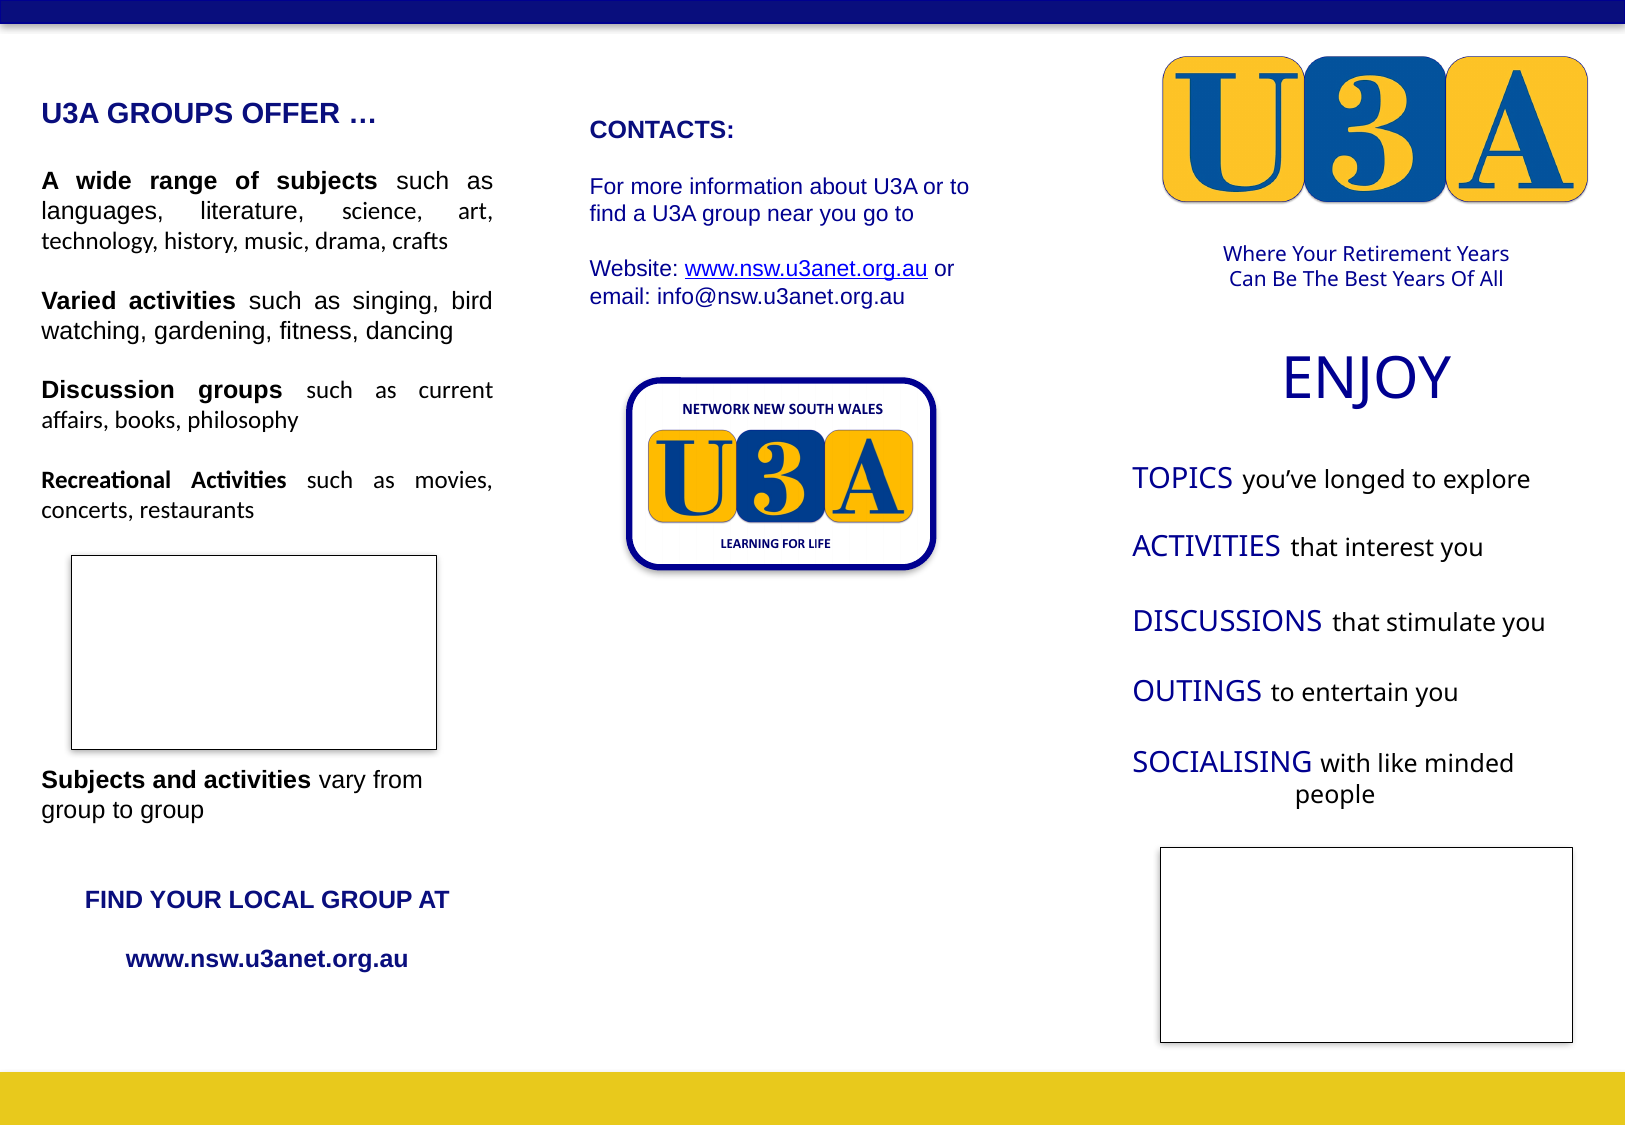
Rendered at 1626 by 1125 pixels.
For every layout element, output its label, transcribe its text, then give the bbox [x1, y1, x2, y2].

text_box [0, 1072, 1625, 1125]
text_box Where Your Retirement Years Can Be The Best Years Of All ENJOY [1160, 232, 1573, 443]
text_box TOPICS you’ve longed to explore ACTIVITIES that interest you DISCUSSIONS that stimulate you OUTINGS to entertain you SOCIALISING with like minded people [1117, 443, 1625, 816]
text_box [628, 379, 935, 569]
picture [1160, 55, 1590, 206]
text_box CONTACTS: For more information about U3A or to find a U3A group near you go to Website: www.nsw.u3anet.org.au or email: info@nsw.u3anet.org.au [574, 106, 1043, 347]
text_box U3A GROUPS OFFER … A wide range of subjects such as languages, literature, science, art, technology, history, music, drama, crafts Varied activities such as singing, bird watching, gardening, fitness, dancing Discussion groups such as current affairs, books, philosophy Recreational Activities such as movies, concerts, restaurants Subjects and activities vary from group to group FIND YOUR LOCAL GROUP AT www.nsw.u3anet.org.au [26, 87, 509, 1011]
text_box [71, 554, 437, 750]
text_box [1160, 847, 1573, 1043]
text_box [0, 0, 1625, 24]
